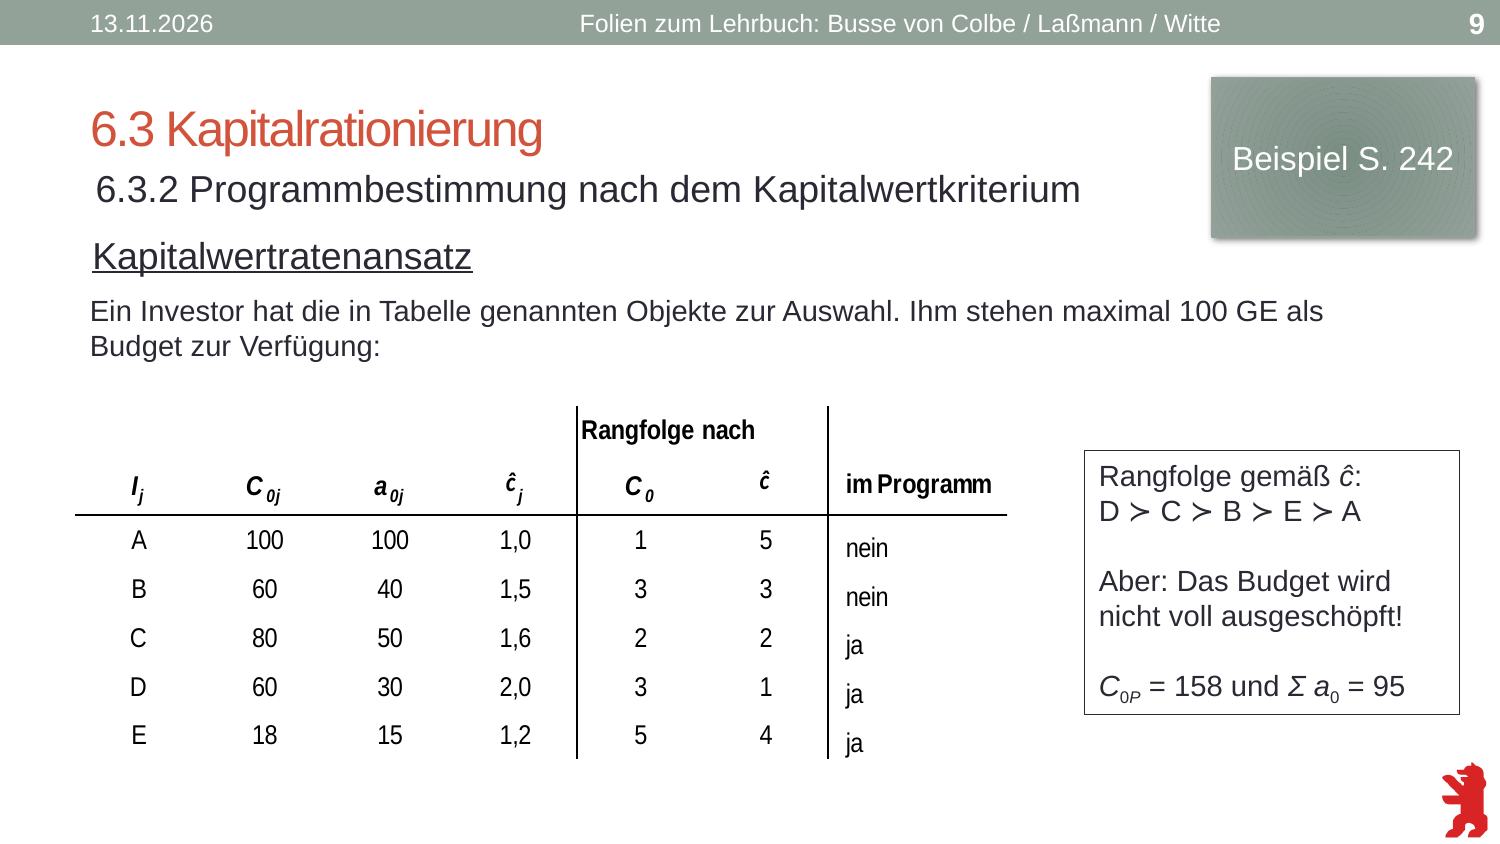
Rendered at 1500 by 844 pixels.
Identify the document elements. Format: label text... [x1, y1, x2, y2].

picture [1434, 760, 1500, 844]
footer Folien zum Lehrbuch: Busse von Colbe / Laßmann / Witte [562, 2, 1238, 43]
text_box Ein Investor hat die in Tabelle genannten Objekte zur Auswahl. Ihm stehen maximal 100 GE als Budget zur Verfügung: [74, 284, 1343, 405]
text_box Beispiel S. 242 [1211, 77, 1475, 238]
picture [74, 405, 1010, 761]
title 6.3 Kapitalrationierung [75, 65, 1425, 188]
slide_number 9 [1325, 2, 1500, 43]
text_box Rangfolge gemäß ĉ: D ≻ C ≻ B ≻ E ≻ A Aber: Das Budget wird nicht voll ausgeschöpft! C0P = 158 und Σ a0 = 95 [1084, 450, 1460, 715]
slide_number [75, 2, 550, 43]
text_box 6.3.2 Programmbestimmung nach dem Kapitalwertkriterium [80, 157, 1097, 217]
text_box Kapitalwertratenansatz [77, 224, 488, 284]
